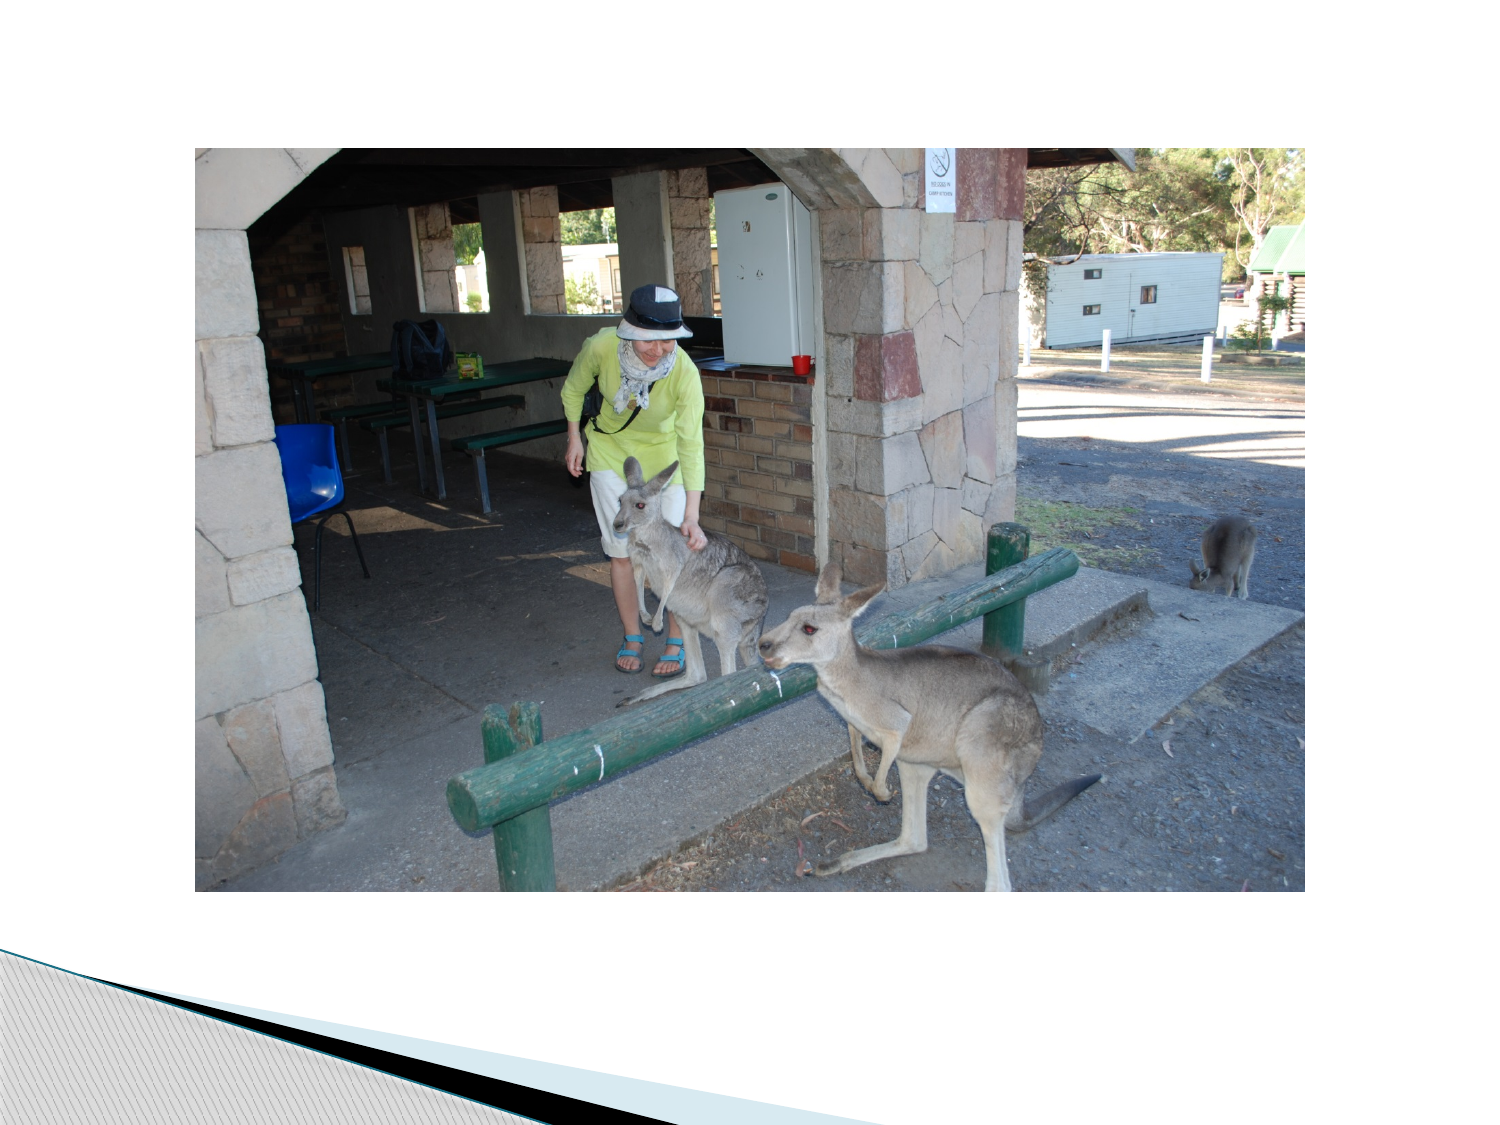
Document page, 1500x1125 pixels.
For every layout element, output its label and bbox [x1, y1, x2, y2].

list [195, 148, 1305, 892]
